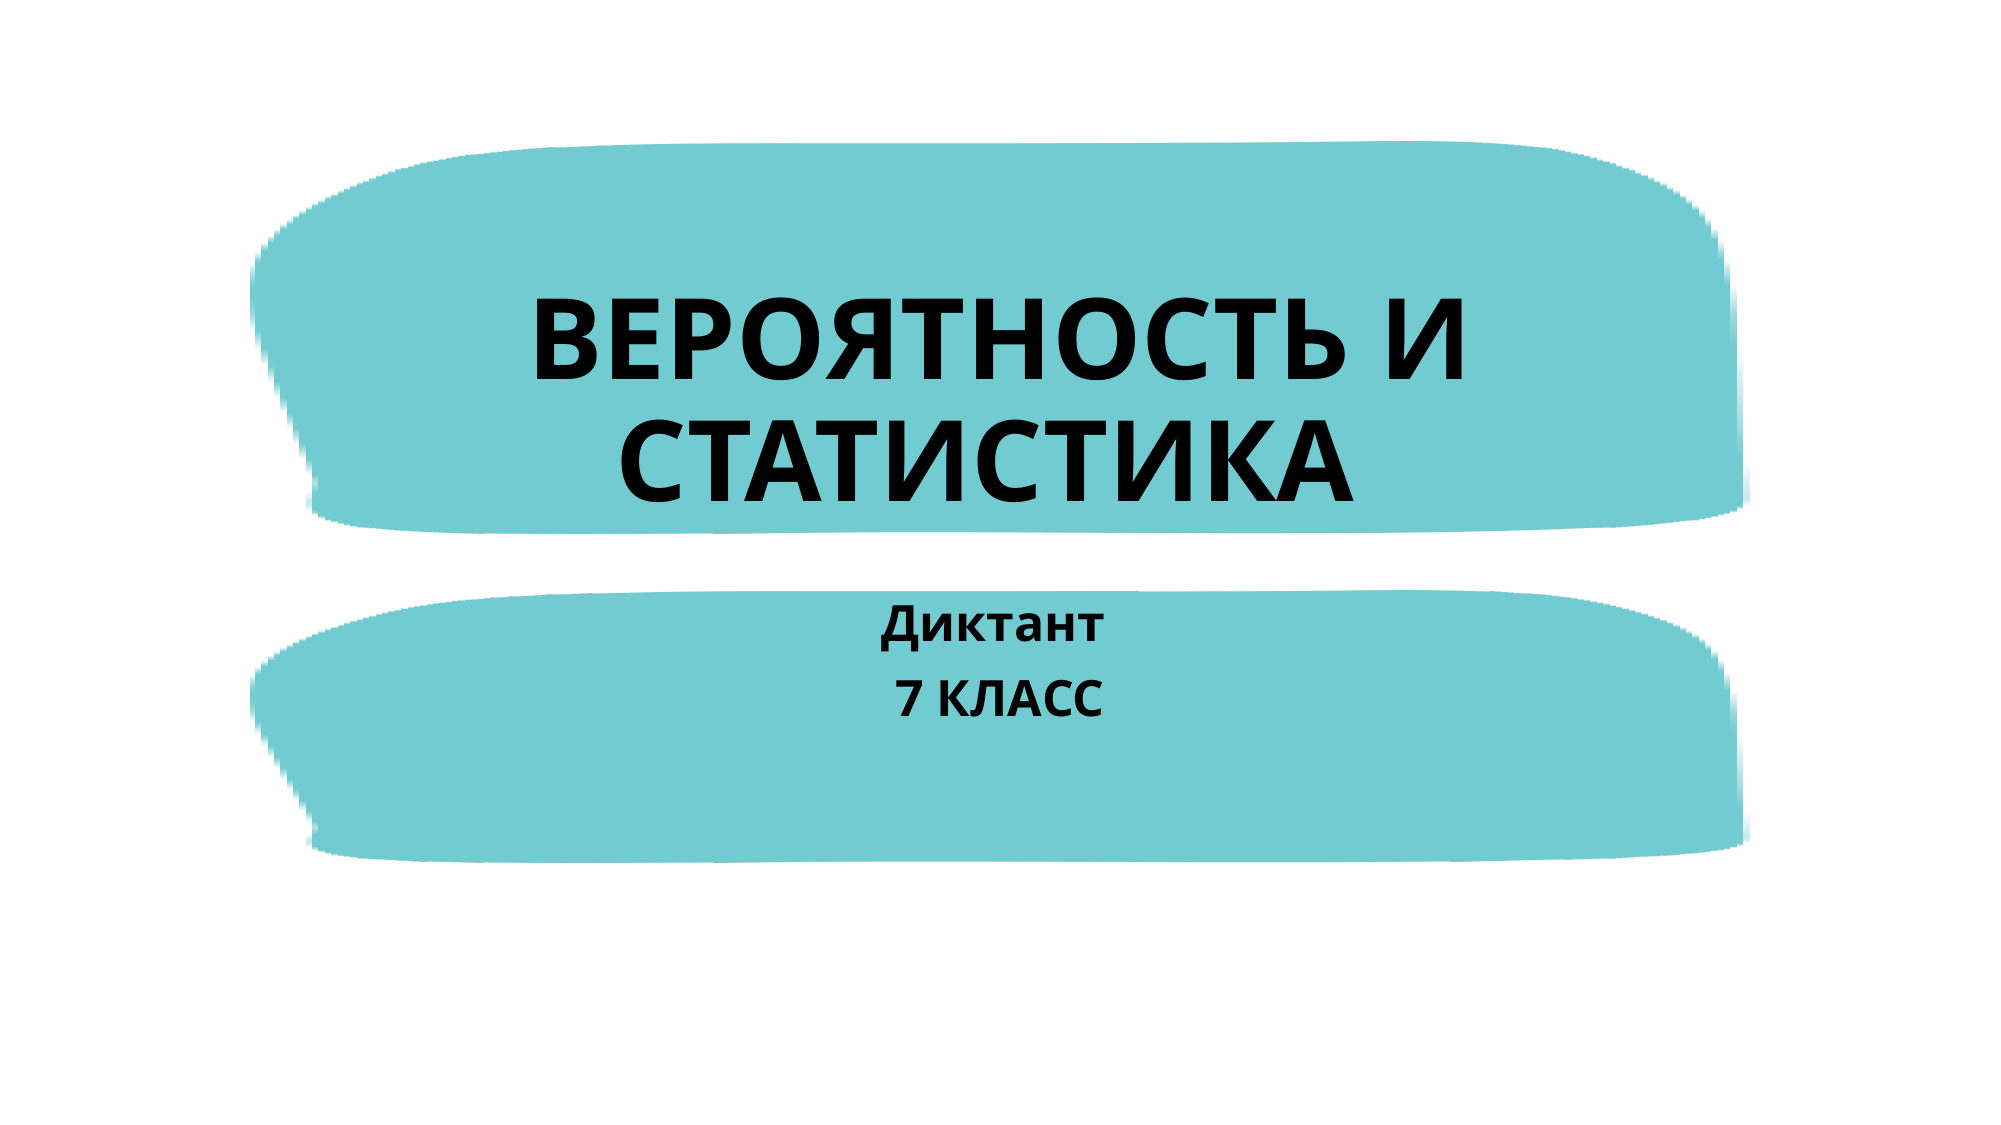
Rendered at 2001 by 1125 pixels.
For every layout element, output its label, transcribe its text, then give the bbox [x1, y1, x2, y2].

title ВЕРОЯТНОСТЬ И СТАТИСТИКА [249, 141, 1750, 534]
subtitle Диктант 7 КЛАСС [249, 590, 1750, 863]
